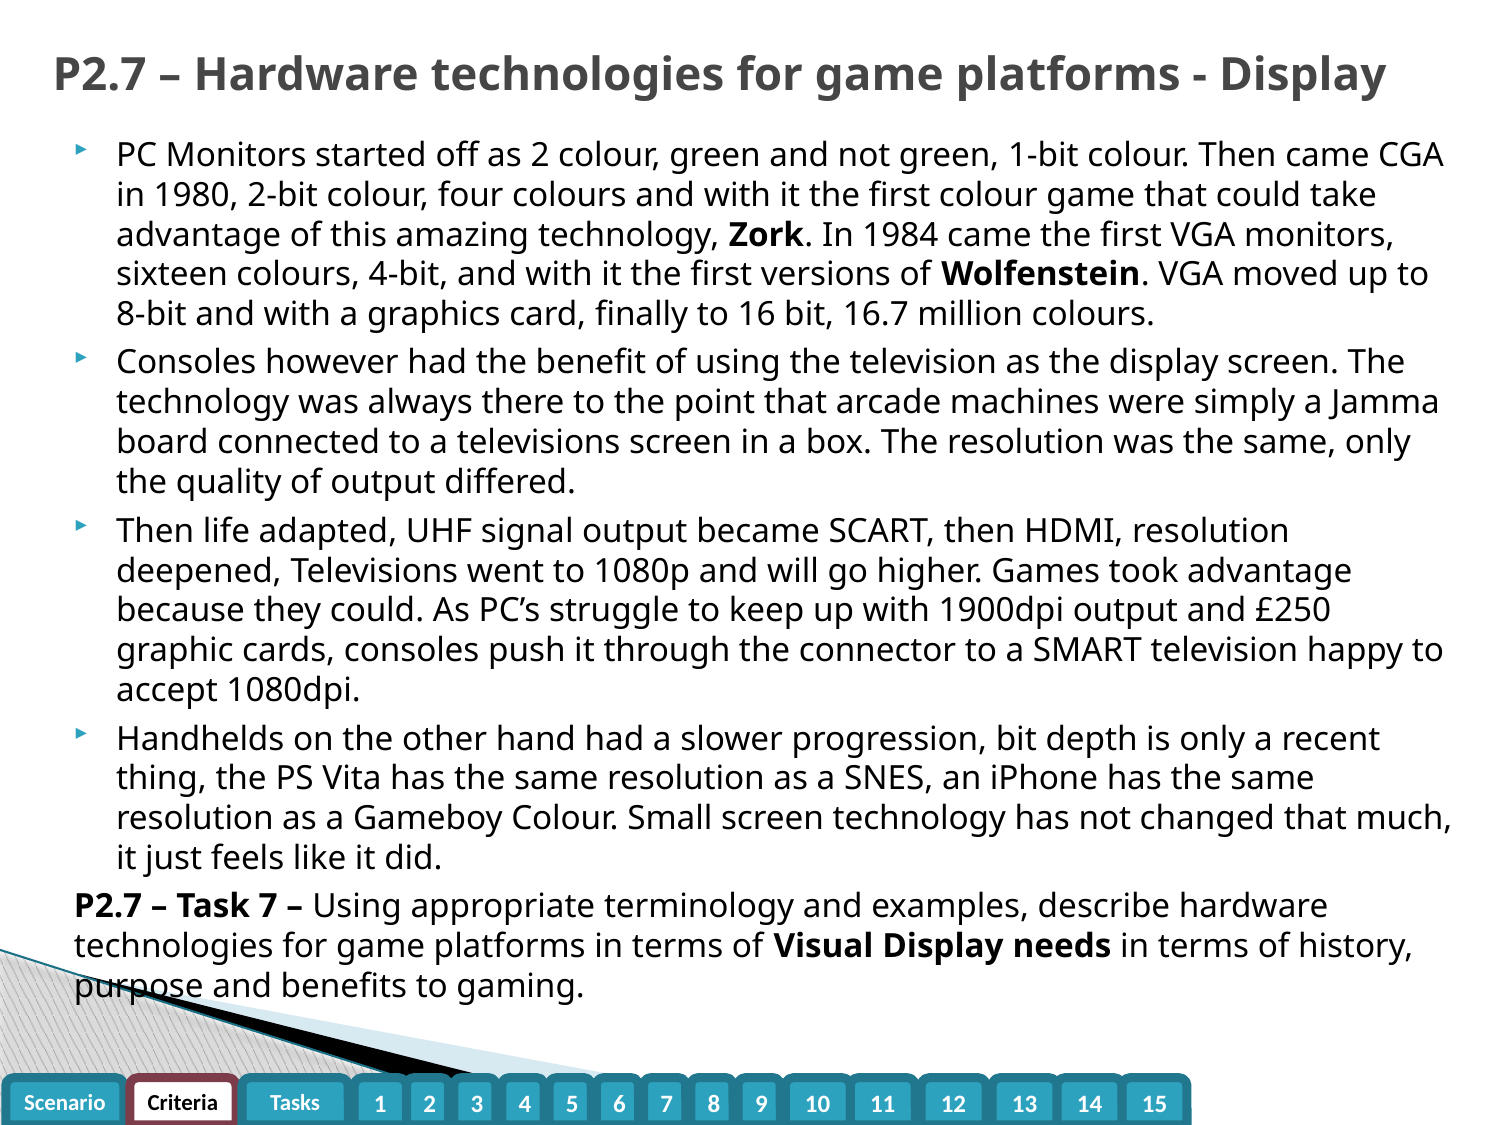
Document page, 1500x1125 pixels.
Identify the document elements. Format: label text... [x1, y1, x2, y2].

list PC Monitors started off as 2 colour, green and not green, 1-bit colour. Then came CGA in 1980, 2-bit colour, four colours and with it the first colour game that could take advantage of this amazing technology, Zork. In 1984 came the first VGA monitors, sixteen colours, 4-bit, and with it the first versions of Wolfenstein. VGA moved up to 8-bit and with a graphics card, finally to 16 bit, 16.7 million colours. Consoles however had the benefit of using the television as the display screen. The technology was always there to the point that arcade machines were simply a Jamma board connected to a televisions screen in a box. The resolution was the same, only the quality of output differed. Then life adapted, UHF signal output became SCART, then HDMI, resolution deepened, Televisions went to 1080p and will go higher. Games took advantage because they could. As PC’s struggle to keep up with 1900dpi output and £250 graphic cards, consoles push it through the connector to a SMART television happy to accept 1080dpi. Handhelds on the other hand had a slower progression, bit depth is only a recent thing, the PS Vita has the same resolution as a SNES, an iPhone has the same resolution as a Gameboy Colour. Small screen technology has not changed that much, it just feels like it did. P2.7 – Task 7 – Using appropriate terminology and examples, describe hardware technologies for game platforms in terms of Visual Display needs in terms of history, purpose and benefits to gaming. [41, 126, 1471, 1047]
text_box P2.7 – Hardware technologies for game platforms - Display [37, 19, 1471, 126]
